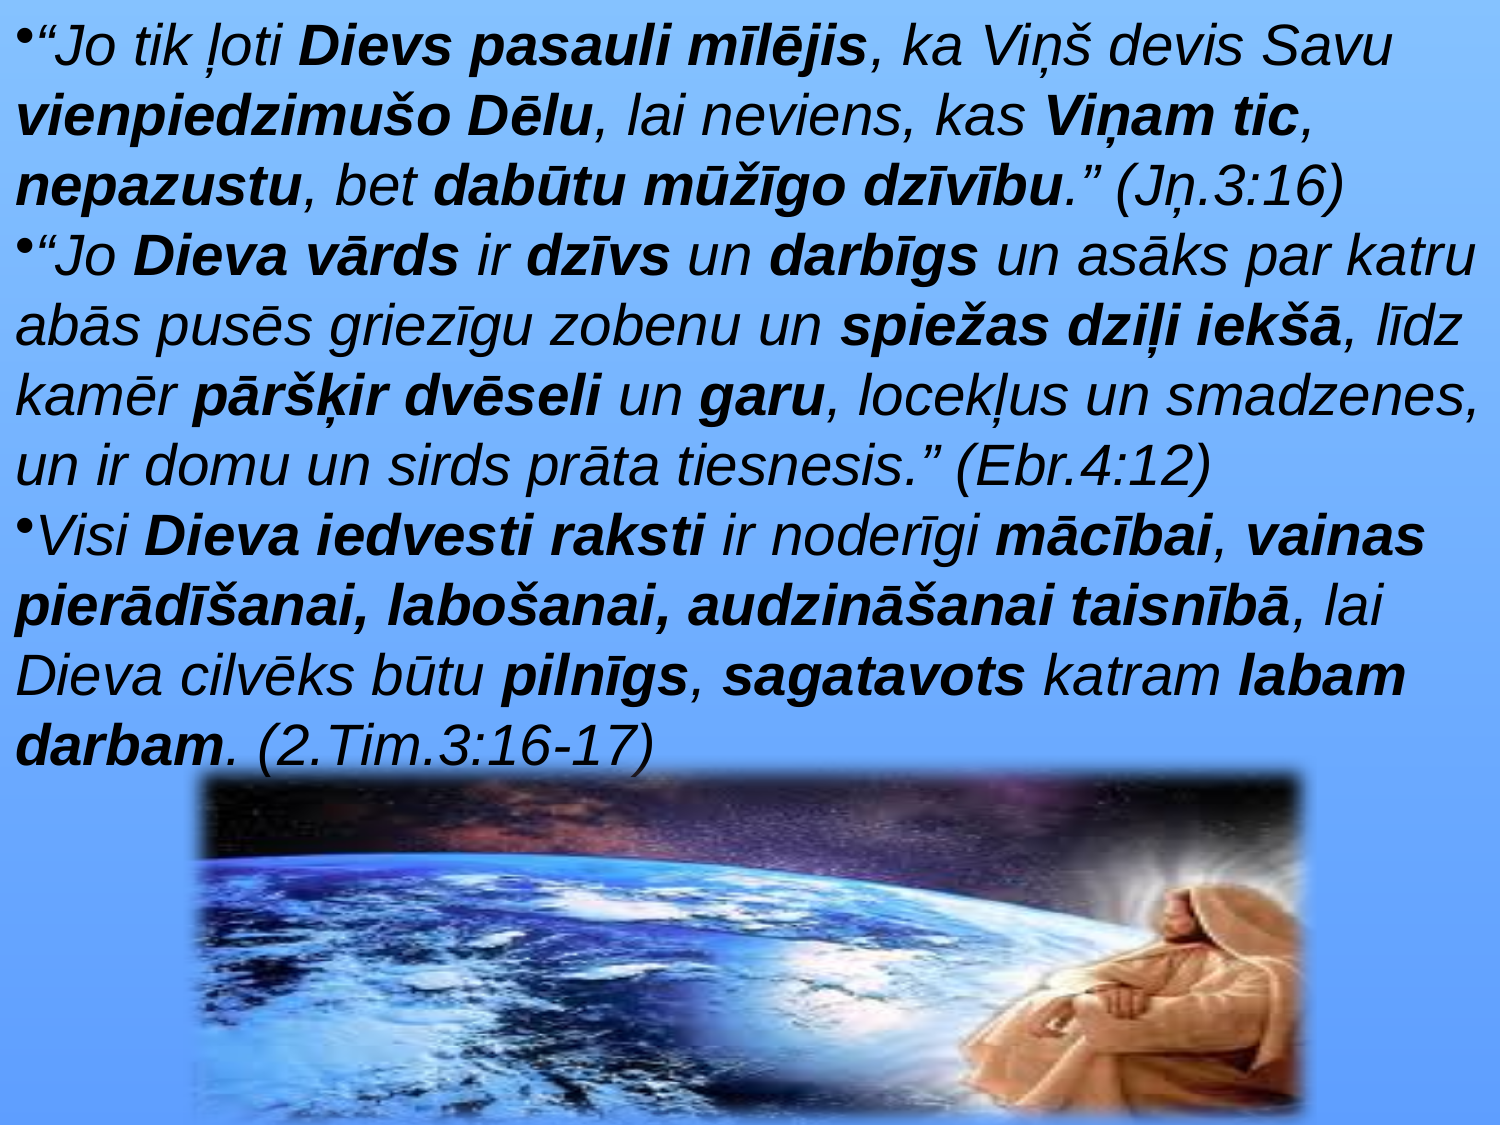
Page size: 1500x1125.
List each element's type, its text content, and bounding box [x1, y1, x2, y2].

list “Jo tik ļoti Dievs pasauli mīlējis, ka Viņš devis Savu vienpiedzimušo Dēlu, lai neviens, kas Viņam tic, nepazustu, bet dabūtu mūžīgo dzīvību.” (Jņ.3:16) “Jo Dieva vārds ir dzīvs un darbīgs un asāks par katru abās pusēs griezīgu zobenu un spiežas dziļi iekšā, līdz kamēr pāršķir dvēseli un garu, locekļus un smadzenes, un ir domu un sirds prāta tiesnesis.” (Ebr.4:12) Visi Dieva iedvesti raksti ir noderīgi mācībai, vainas pierādīšanai, labošanai, audzināšanai taisnībā, lai Dieva cilvēks būtu pilnīgs, sagatavots katram labam darbam. (2.Tim.3:16-17) [0, 0, 1500, 173]
picture [182, 755, 1318, 1125]
